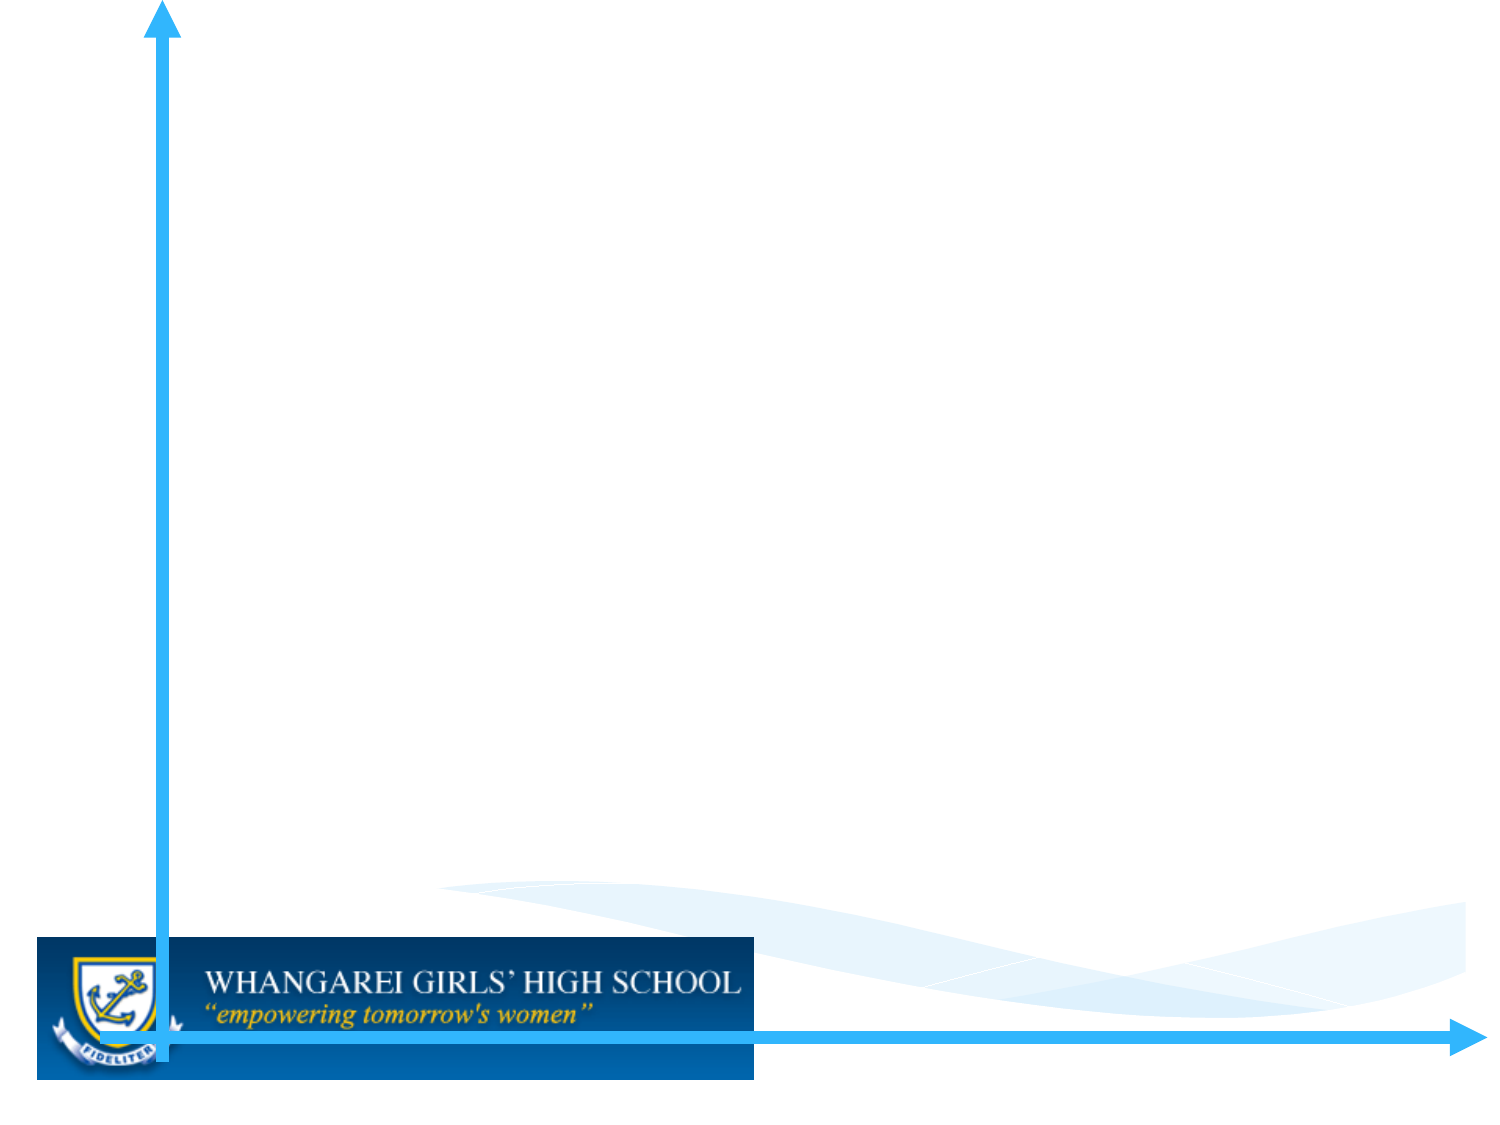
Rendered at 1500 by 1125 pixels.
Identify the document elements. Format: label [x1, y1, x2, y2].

picture [163, 937, 754, 1037]
picture [37, 937, 754, 1080]
